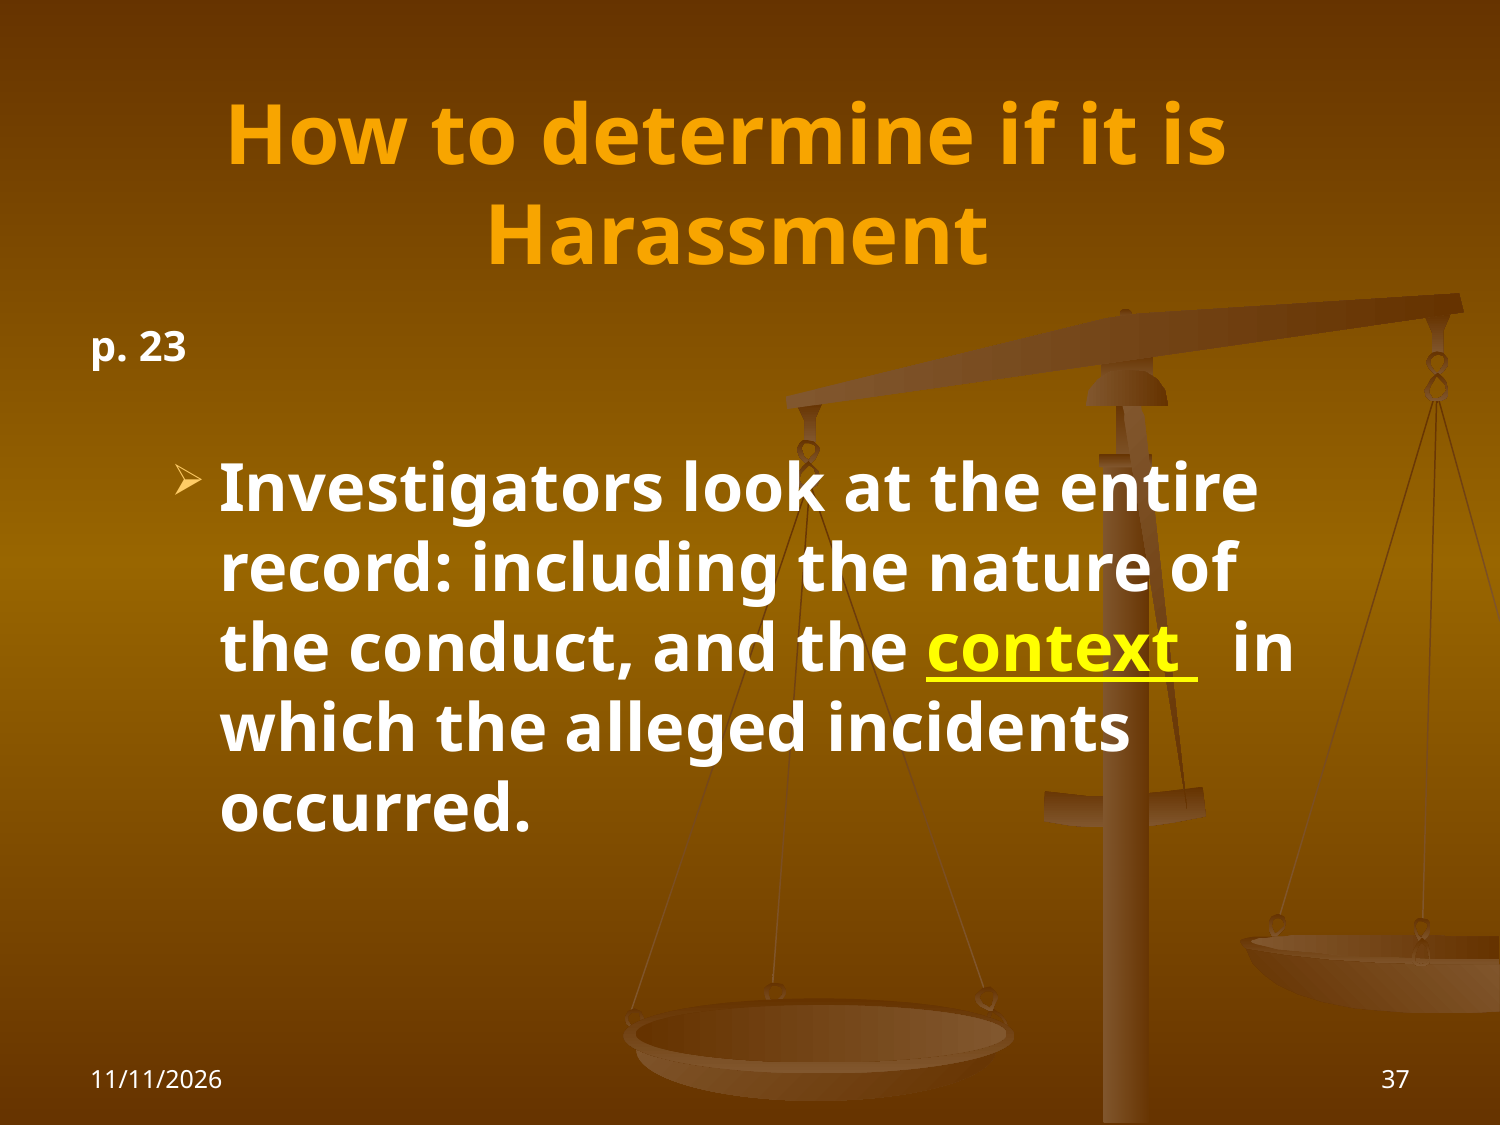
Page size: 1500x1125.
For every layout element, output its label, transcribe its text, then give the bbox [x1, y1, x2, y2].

title How to determine if it is Harassment [62, 87, 1413, 276]
text_box p. 23 [75, 312, 263, 378]
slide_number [74, 1029, 426, 1106]
list Investigators look at the entire record: including the nature of the conduct, and the context in which the alleged incidents occurred. [137, 437, 1376, 1026]
slide_number 37 [1074, 1029, 1426, 1106]
